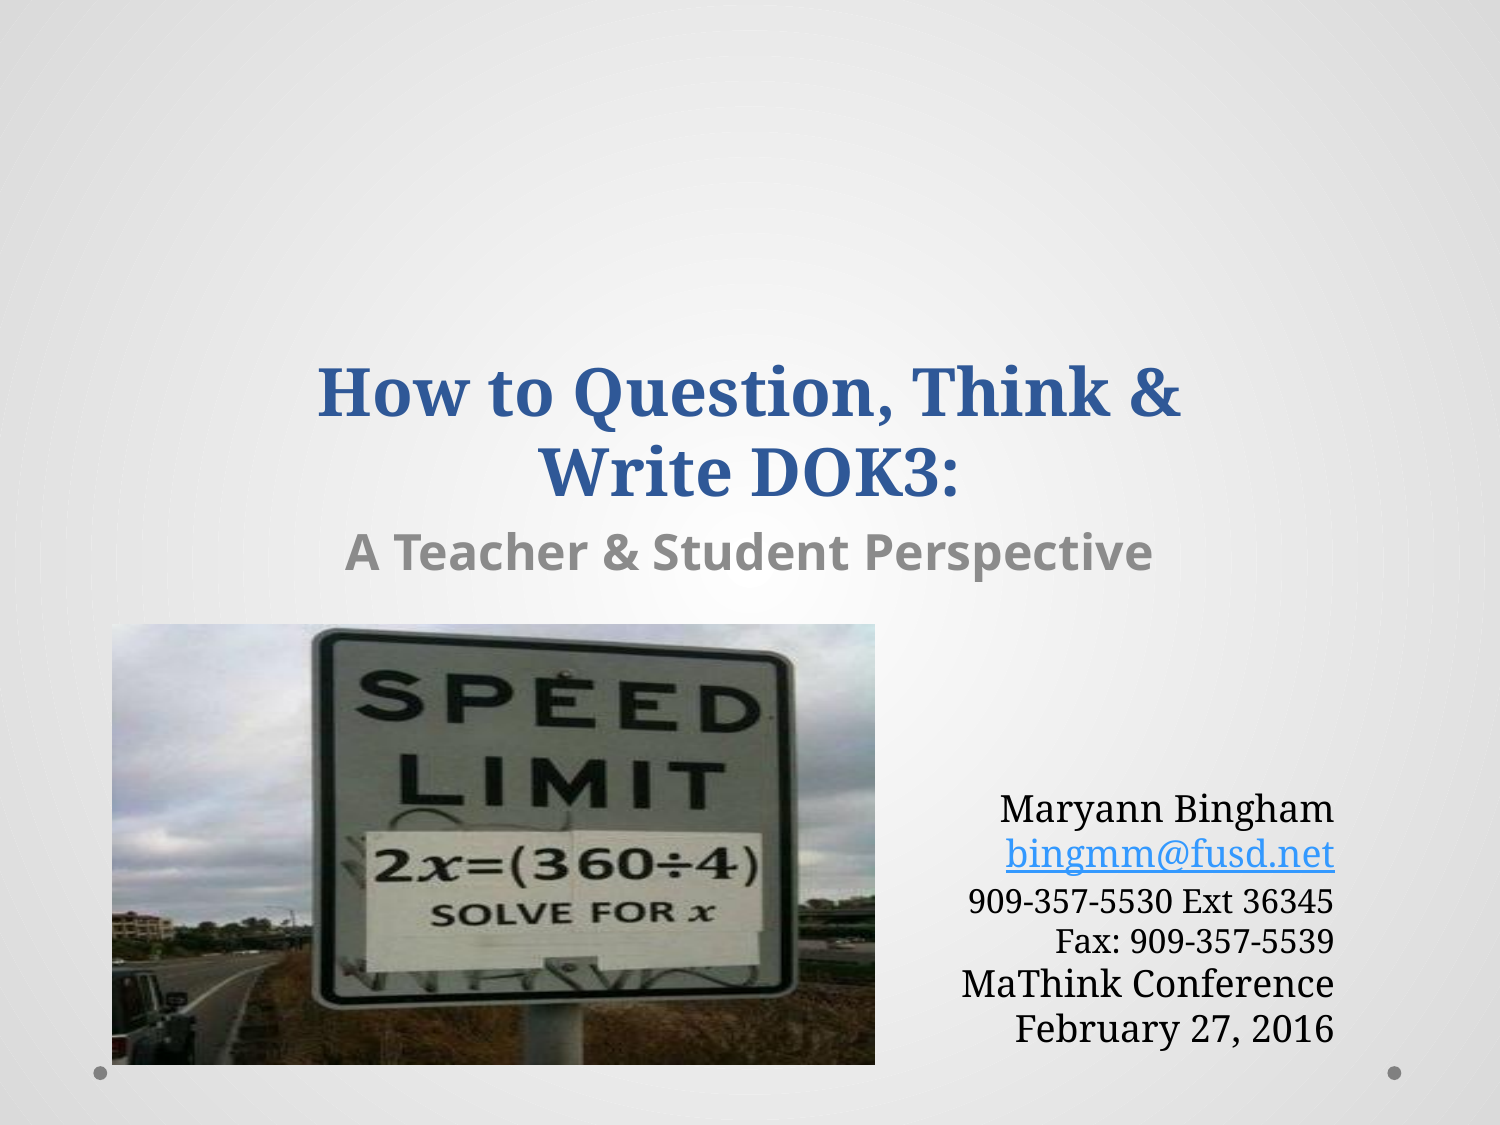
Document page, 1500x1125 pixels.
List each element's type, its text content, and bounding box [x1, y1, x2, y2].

title How to Question, Think & Write DOK3: [225, 249, 1275, 512]
picture [112, 624, 876, 1066]
text_box Maryann Bingham bingmm@fusd.net 909-357-5530 Ext 36345 Fax: 909-357-5539 MaThink Conference February 27, 2016 [912, 777, 1350, 1058]
subtitle A Teacher & Student Perspective [225, 512, 1275, 713]
